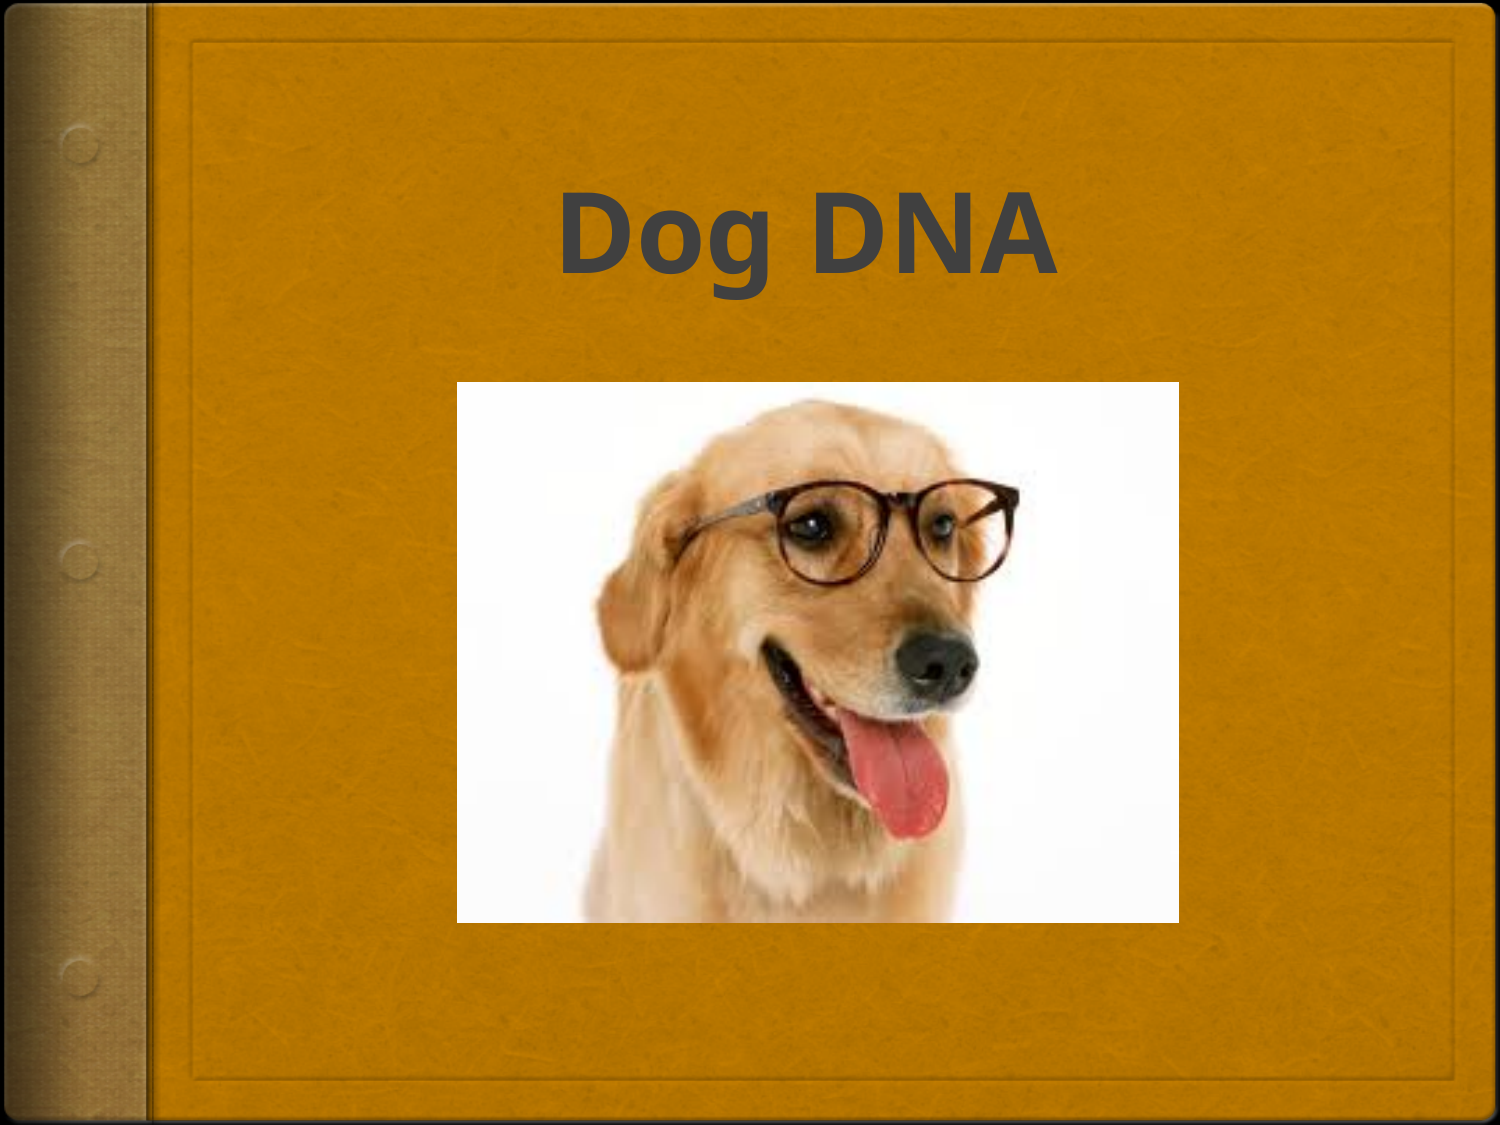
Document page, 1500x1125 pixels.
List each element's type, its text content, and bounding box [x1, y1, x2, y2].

title Dog DNA [225, 109, 1388, 304]
picture [0, 0, 1500, 1125]
